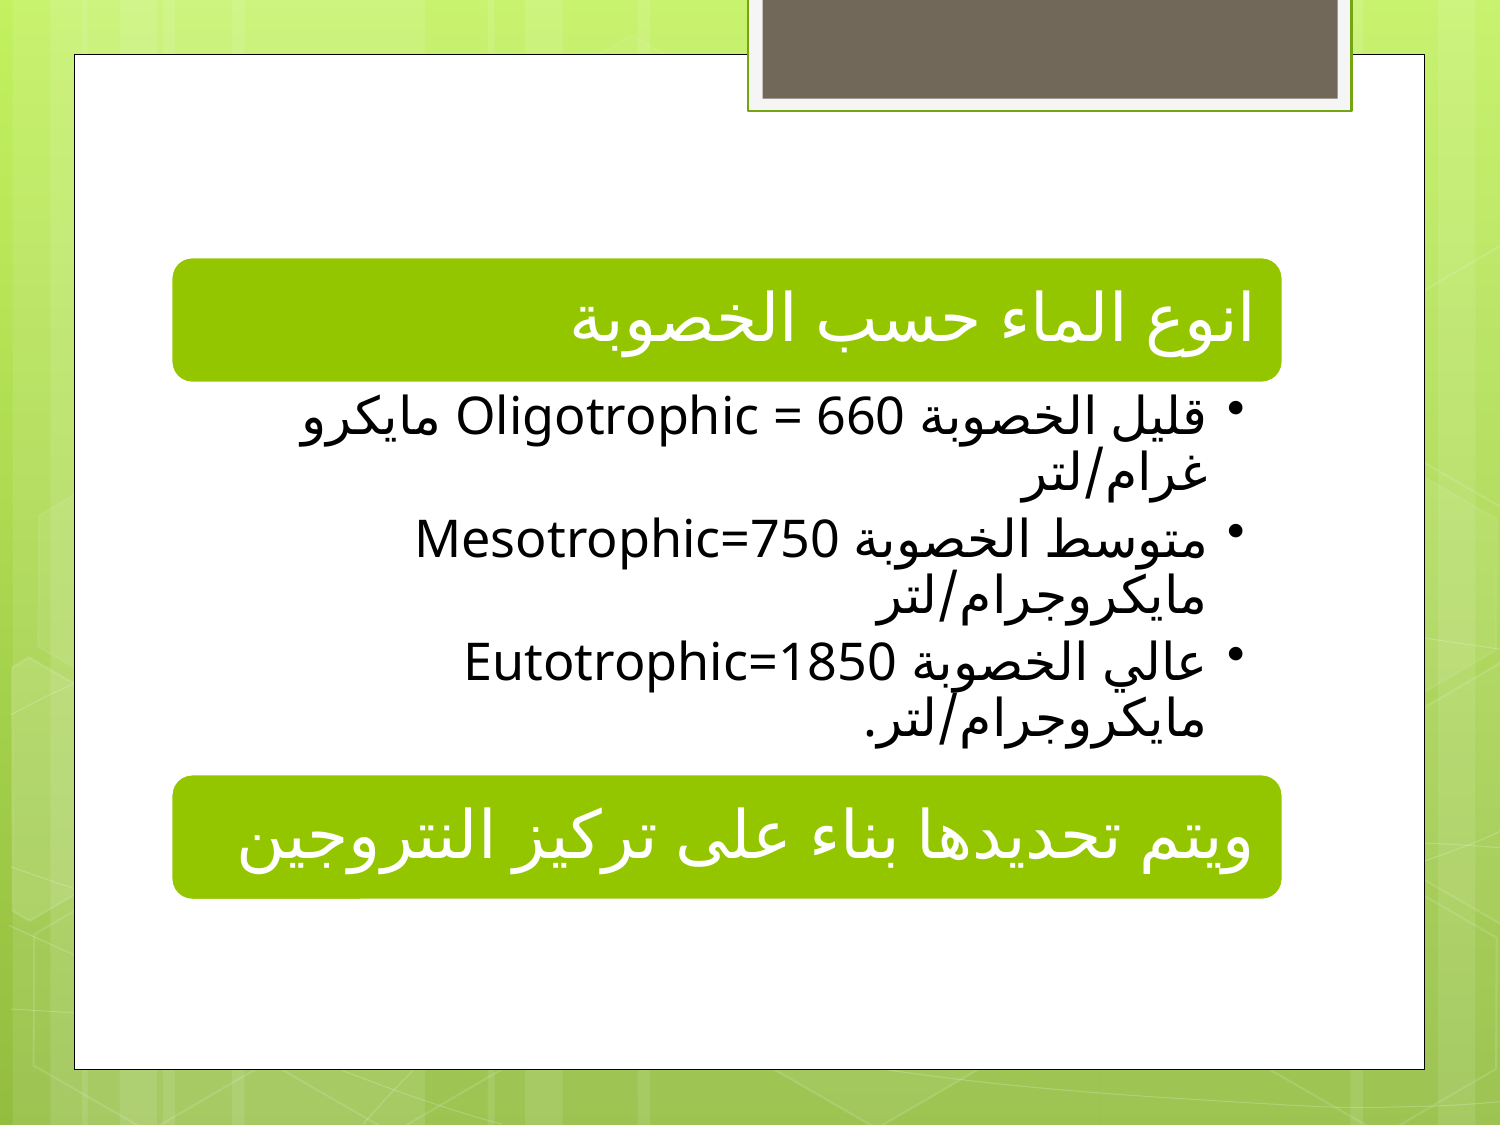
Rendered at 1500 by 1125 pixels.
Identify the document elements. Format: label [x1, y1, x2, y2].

list [170, 184, 1348, 973]
